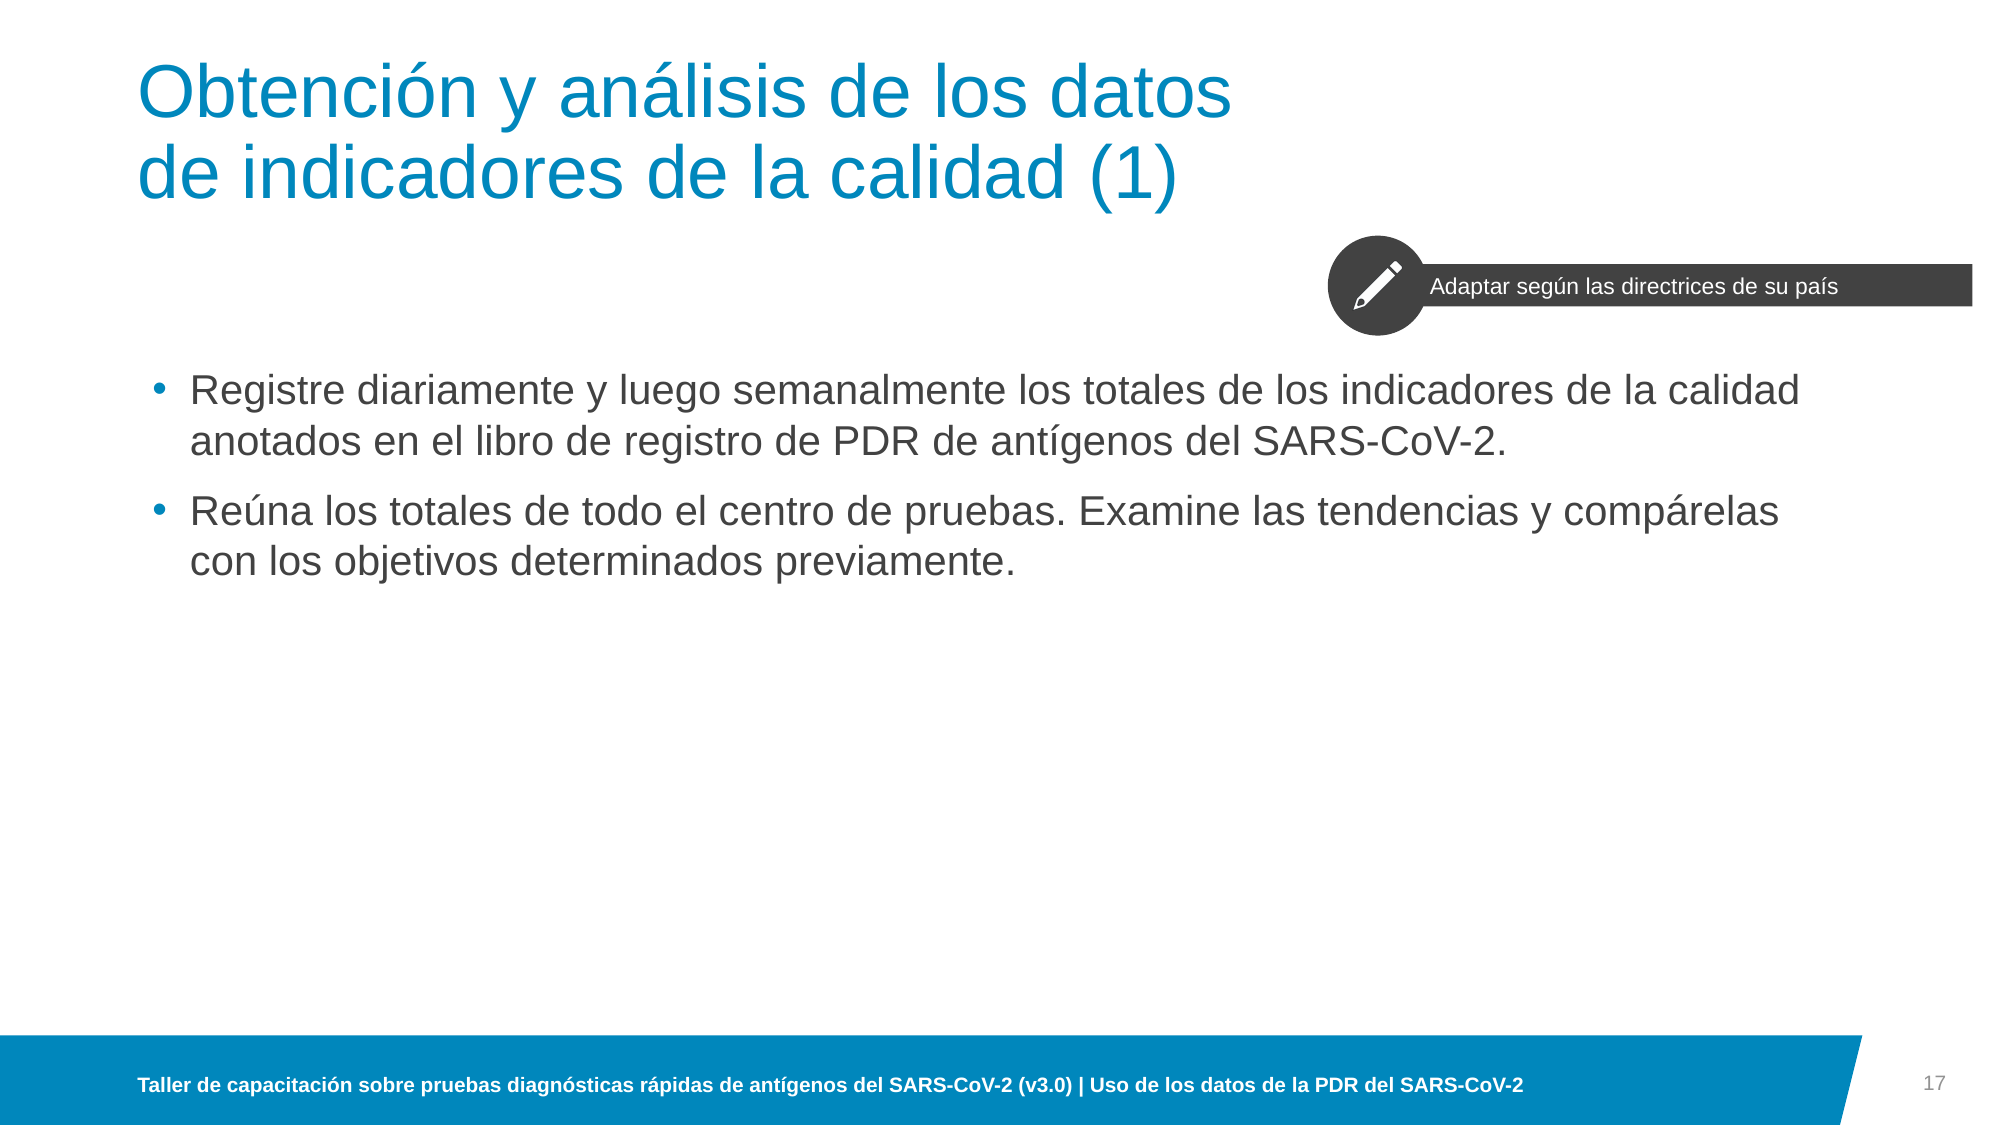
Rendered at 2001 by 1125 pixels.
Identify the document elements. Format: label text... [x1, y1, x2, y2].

list Registre diariamente y luego semanalmente los totales de los indicadores de la calidad anotados en el libro de registro de PDR de antígenos del SARS-CoV-2. Reúna los totales de todo el centro de pruebas. Examine las tendencias y compárelas con los objetivos determinados previamente. [137, 284, 1863, 1014]
footer Taller de capacitación sobre pruebas diagnósticas rápidas de antígenos del SARS-CoV-2 (v3.0) | Uso de los datos de la PDR del SARS-CoV-2 [137, 1042, 1662, 1125]
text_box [1328, 236, 1973, 335]
slide_number 17 [1862, 1035, 1947, 1125]
title Obtención y análisis de los datos de indicadores de la calidad (1) [137, 59, 1863, 215]
